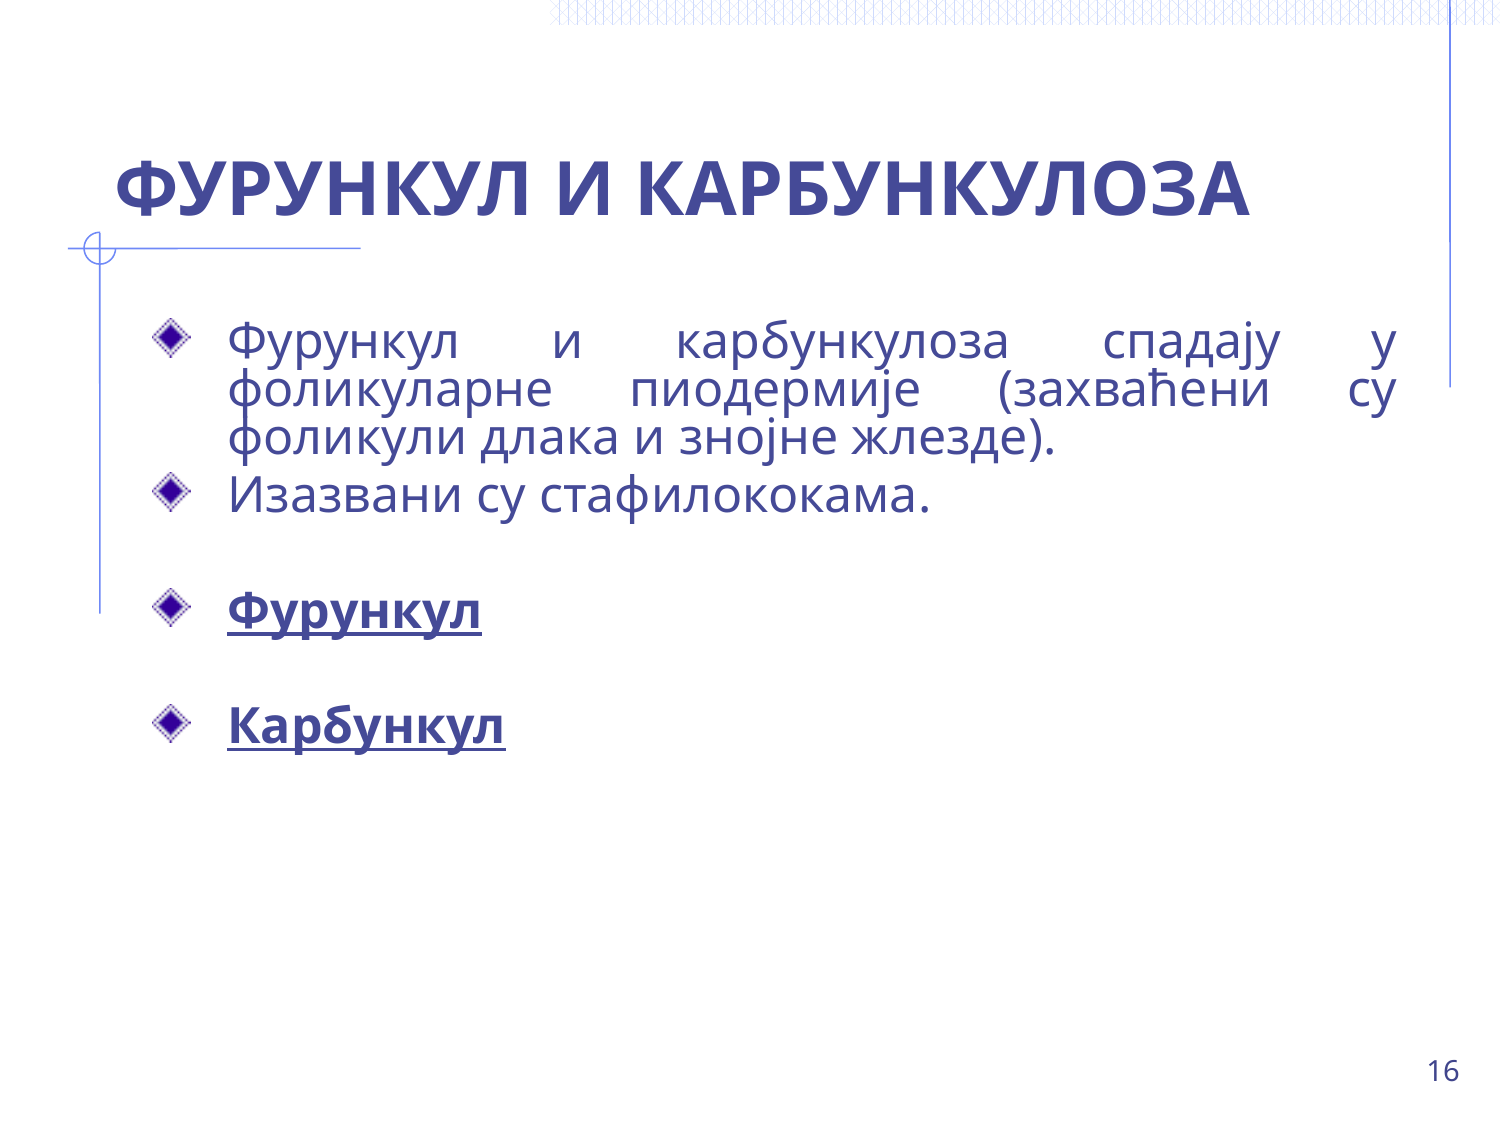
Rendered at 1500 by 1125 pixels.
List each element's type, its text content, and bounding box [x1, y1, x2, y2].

picture [152, 472, 191, 512]
slide_number 16 [1162, 1025, 1475, 1100]
picture [152, 704, 191, 743]
list Фурункул и карбункулоза спадају у фоликуларне пиодермије (захваћени су фоликули длака и знојне жлезде). Изазвани су стафилококама. Фурункул Карбункул [137, 312, 1413, 988]
picture [152, 318, 191, 358]
picture [152, 588, 191, 627]
title ФУРУНКУЛ И КАРБУНКУЛОЗА [99, 49, 1376, 238]
